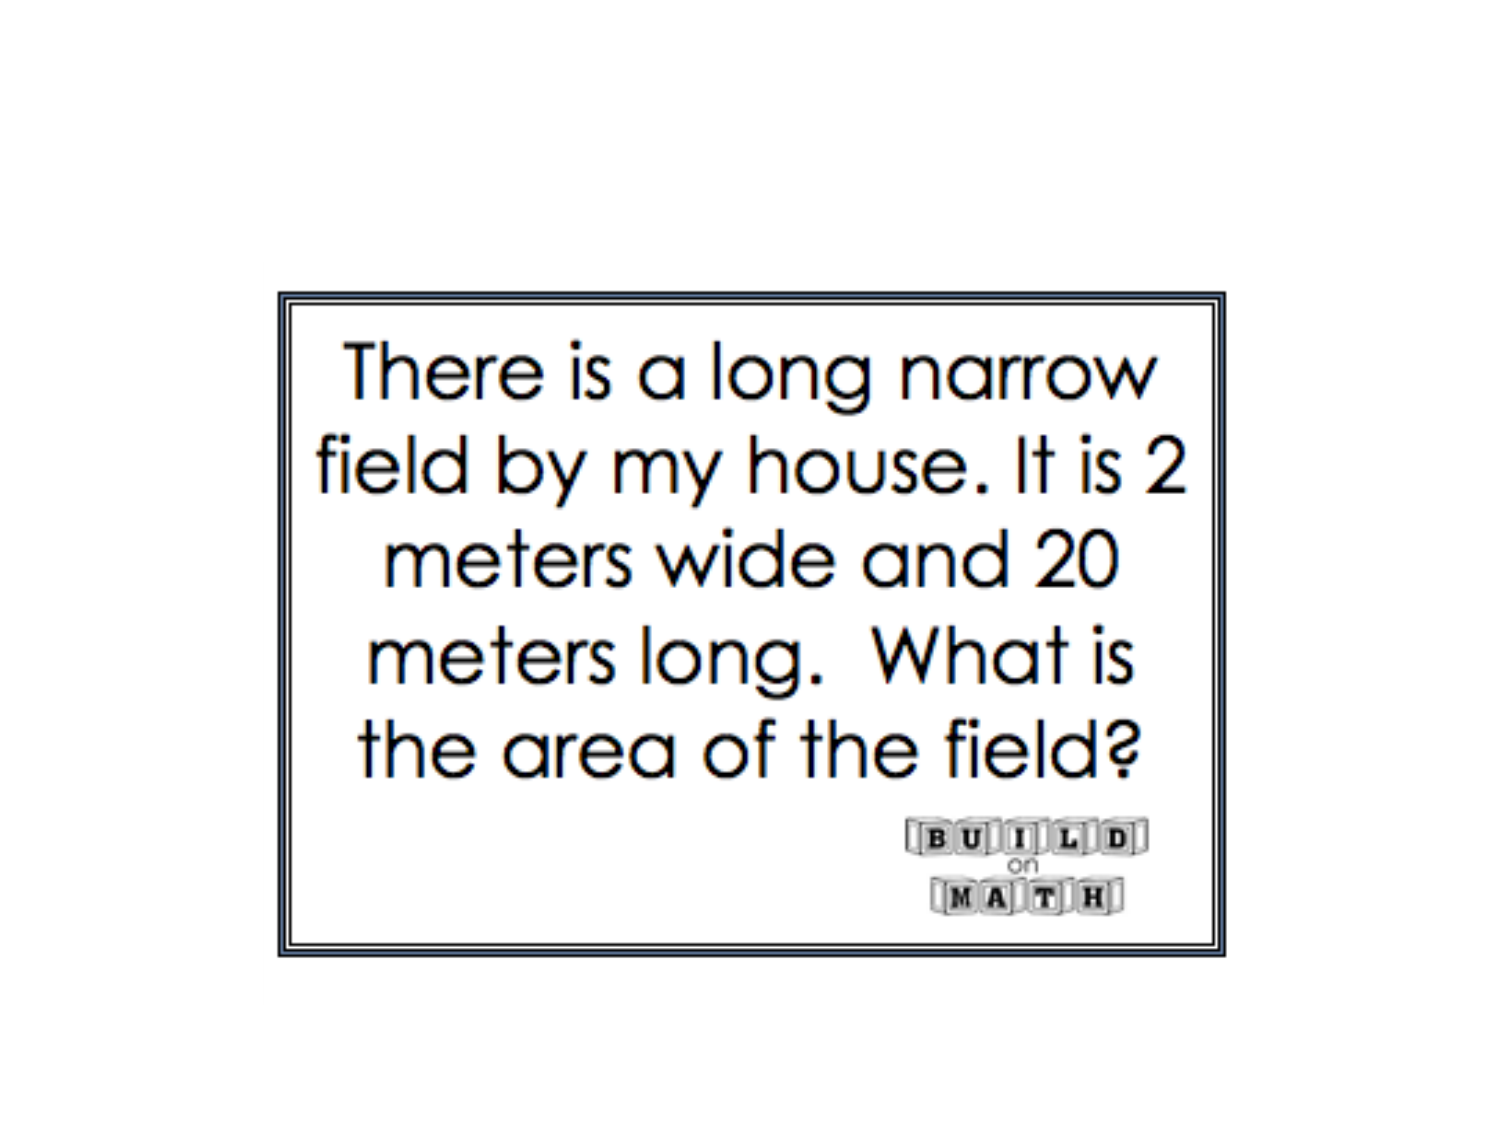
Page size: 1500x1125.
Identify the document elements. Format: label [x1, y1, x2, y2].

list [74, 262, 1426, 1006]
